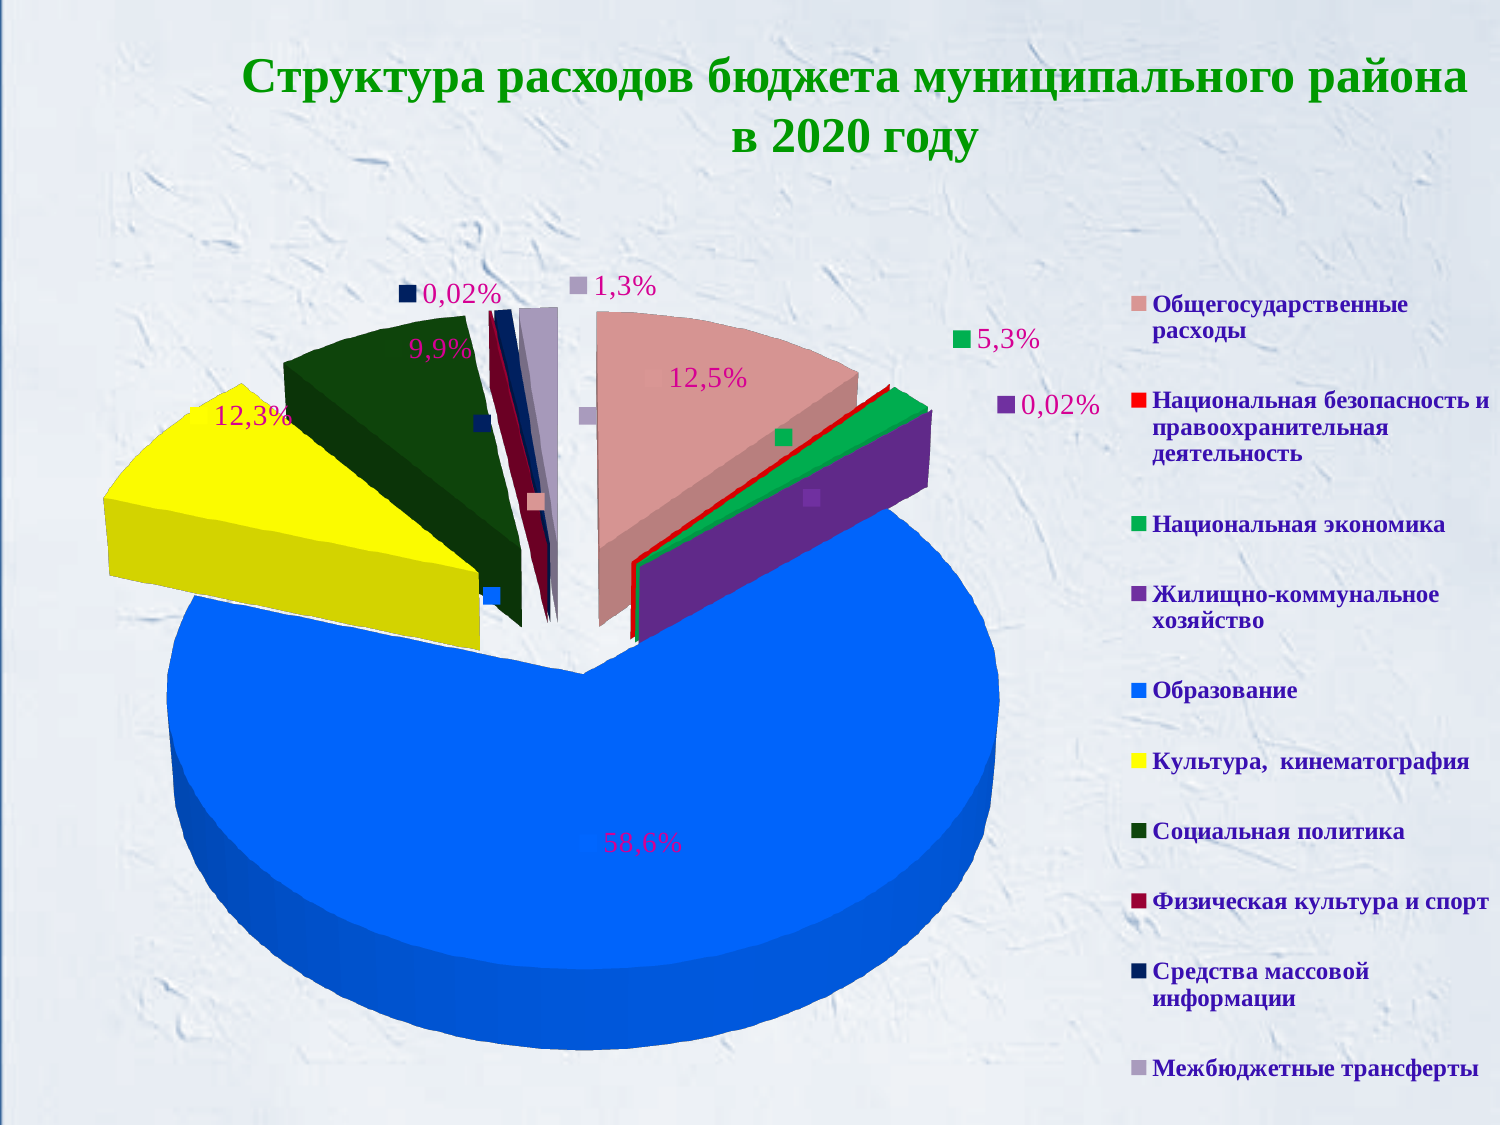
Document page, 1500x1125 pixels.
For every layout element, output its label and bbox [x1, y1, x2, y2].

chart [0, 234, 1500, 1125]
picture [0, 0, 1500, 234]
